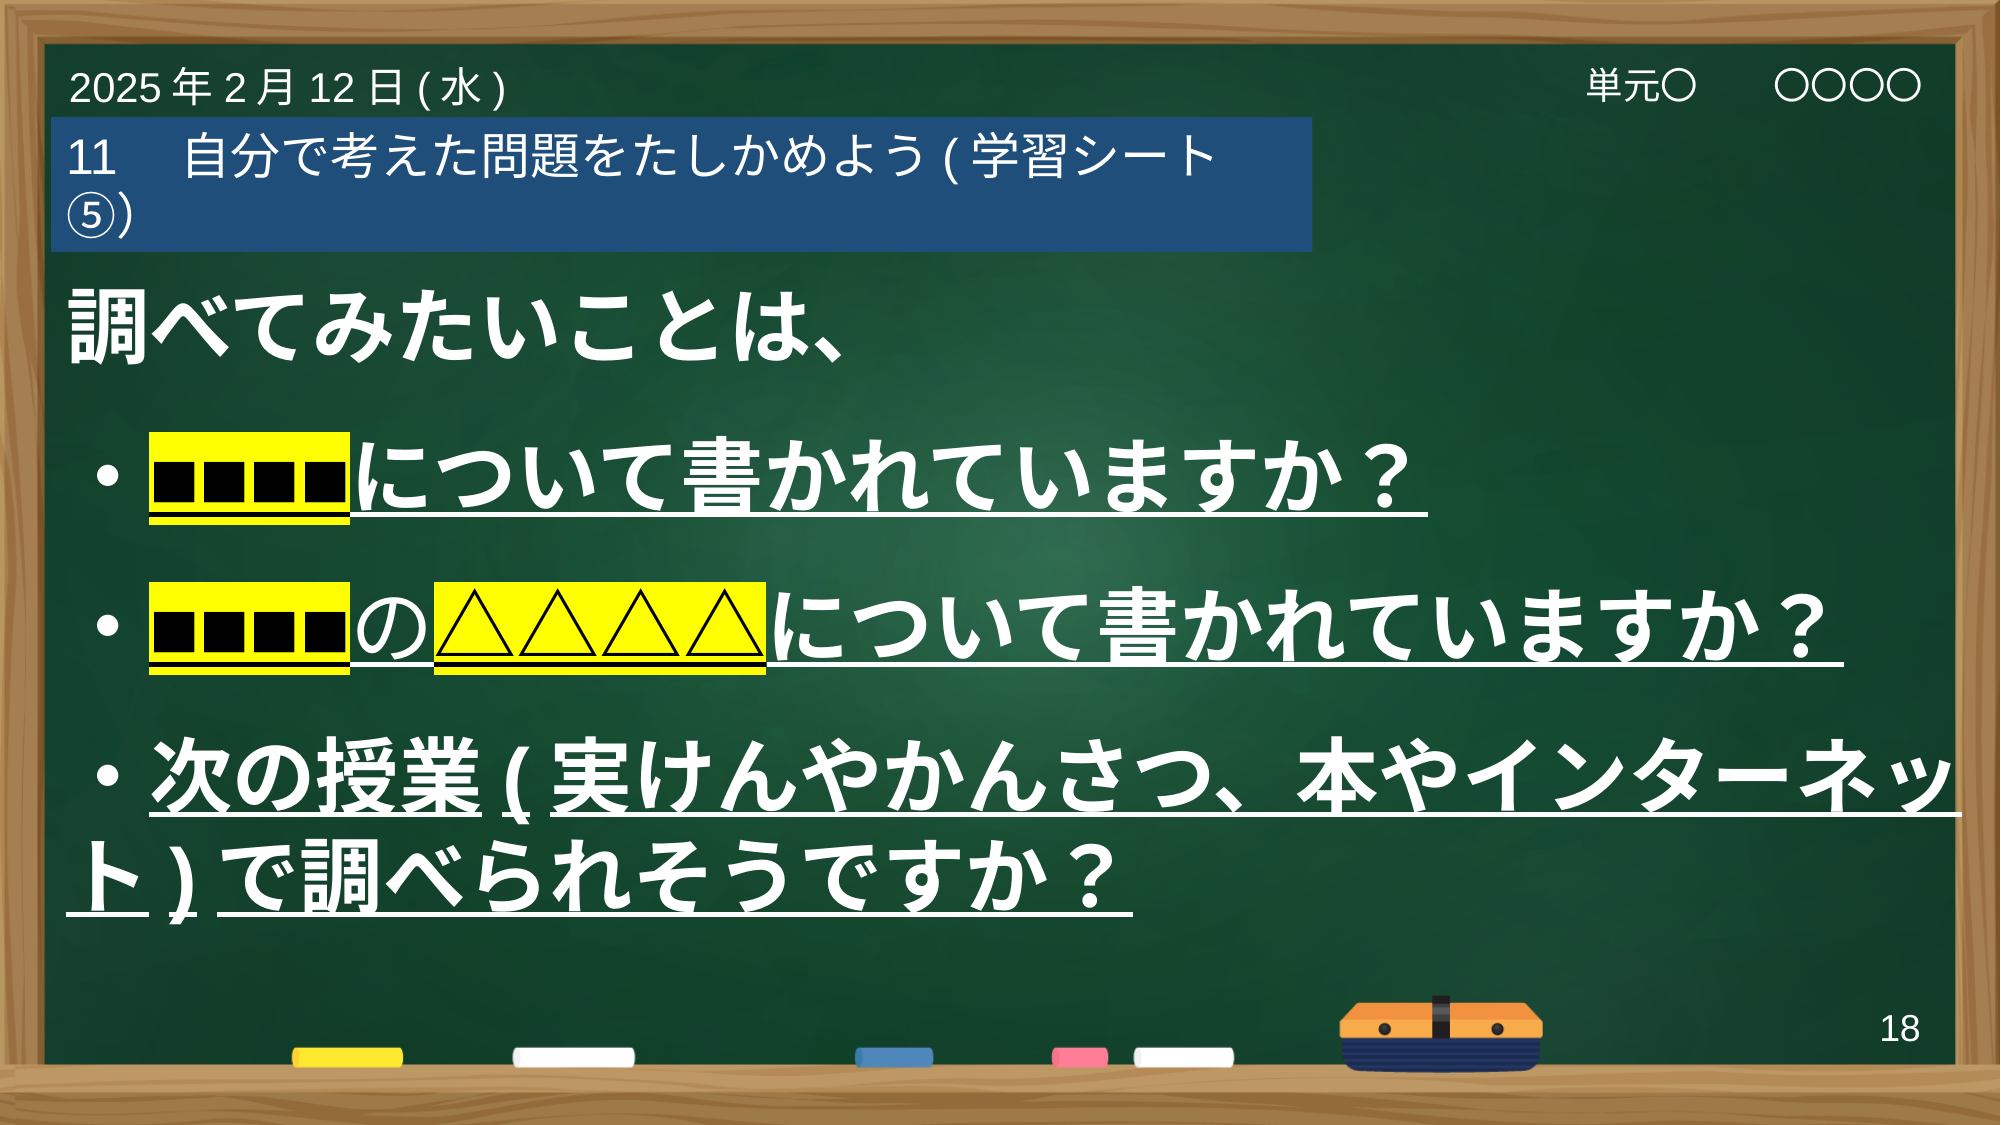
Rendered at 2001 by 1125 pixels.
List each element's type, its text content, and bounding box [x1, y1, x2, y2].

text_box 調べてみたいことは、 ・■■■■について書かれていますか？ ・■■■■の△△△△について書かれていますか？ ・次の授業(実けんやかんさつ、本やインターネット)で調べられそうですか？ [51, 220, 2000, 978]
slide_number 18 [1705, 996, 1936, 1057]
text_box 11 自分で考えた問題をたしかめよう(学習シート⑤） [51, 116, 1313, 252]
picture [0, 0, 2000, 1125]
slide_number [53, 55, 537, 116]
footer 単元〇 〇〇〇〇 [1333, 55, 1939, 115]
